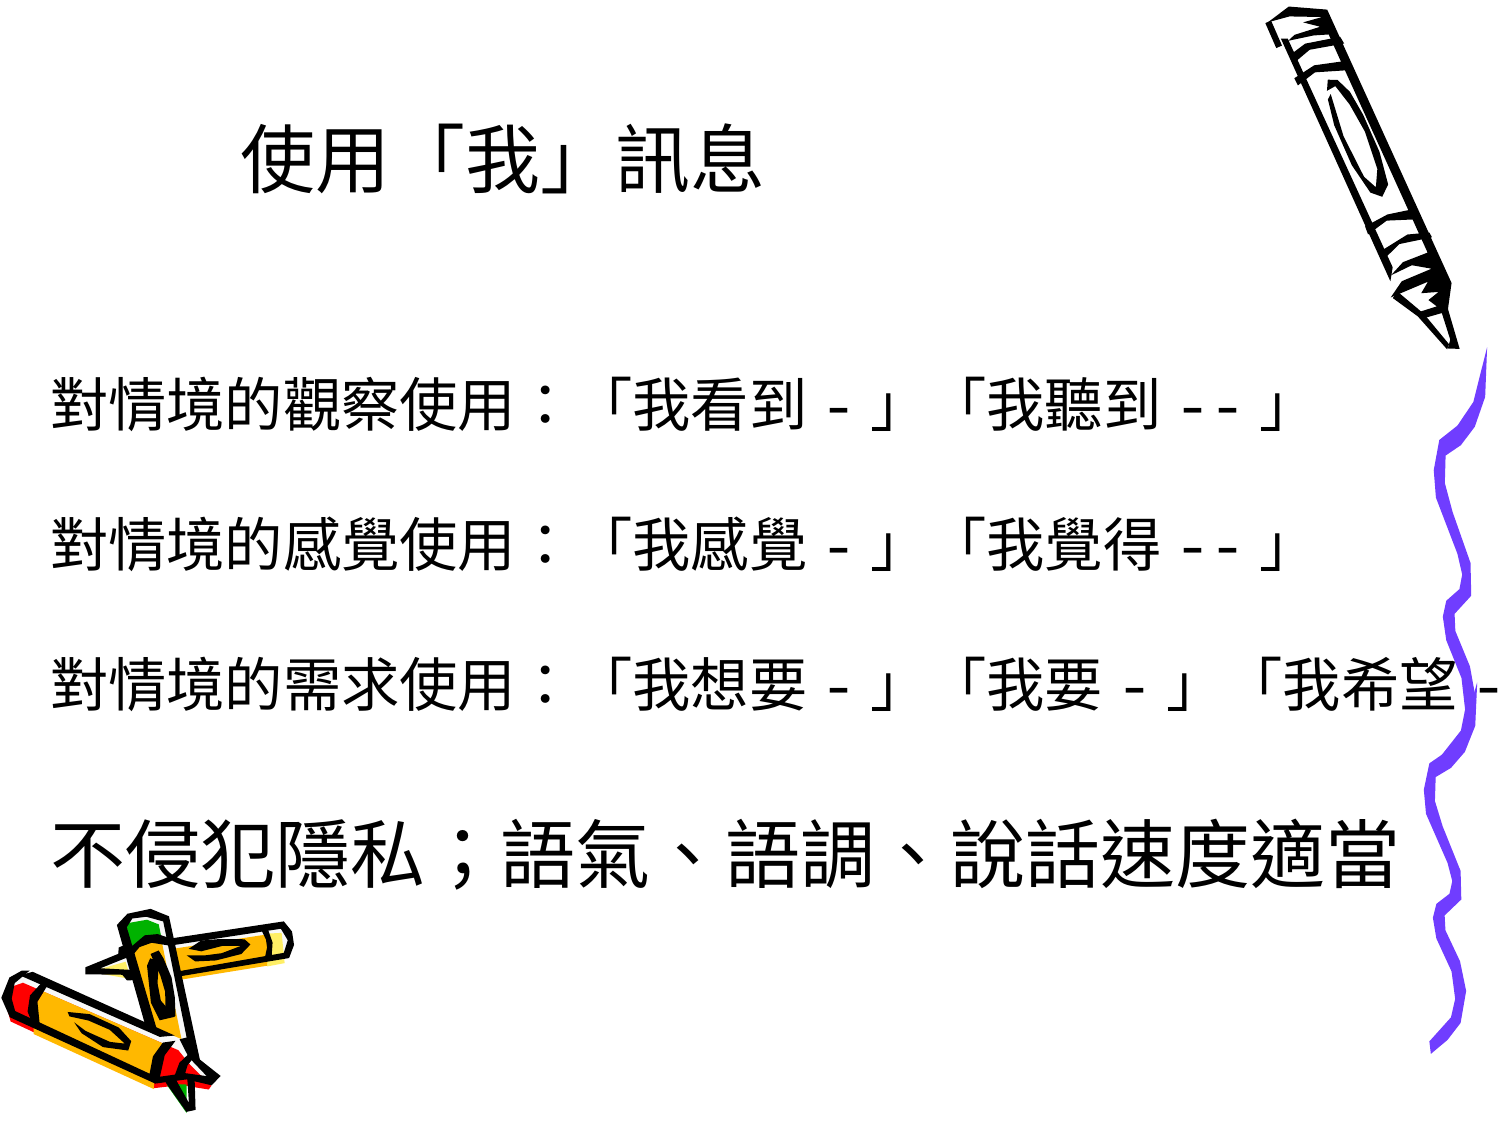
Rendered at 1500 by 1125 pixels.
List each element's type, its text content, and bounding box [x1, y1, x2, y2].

text_box 對情境的觀察使用：「我看到-」「我聽到--」 對情境的感覺使用：「我感覺-」「我覺得--」 對情境的需求使用：「我想要-」「我要-」「我希望-」 不侵犯隱私；語氣、語調、說話速度適當 [0, 226, 1430, 961]
text_box 使用「我」訊息 [225, 105, 781, 211]
